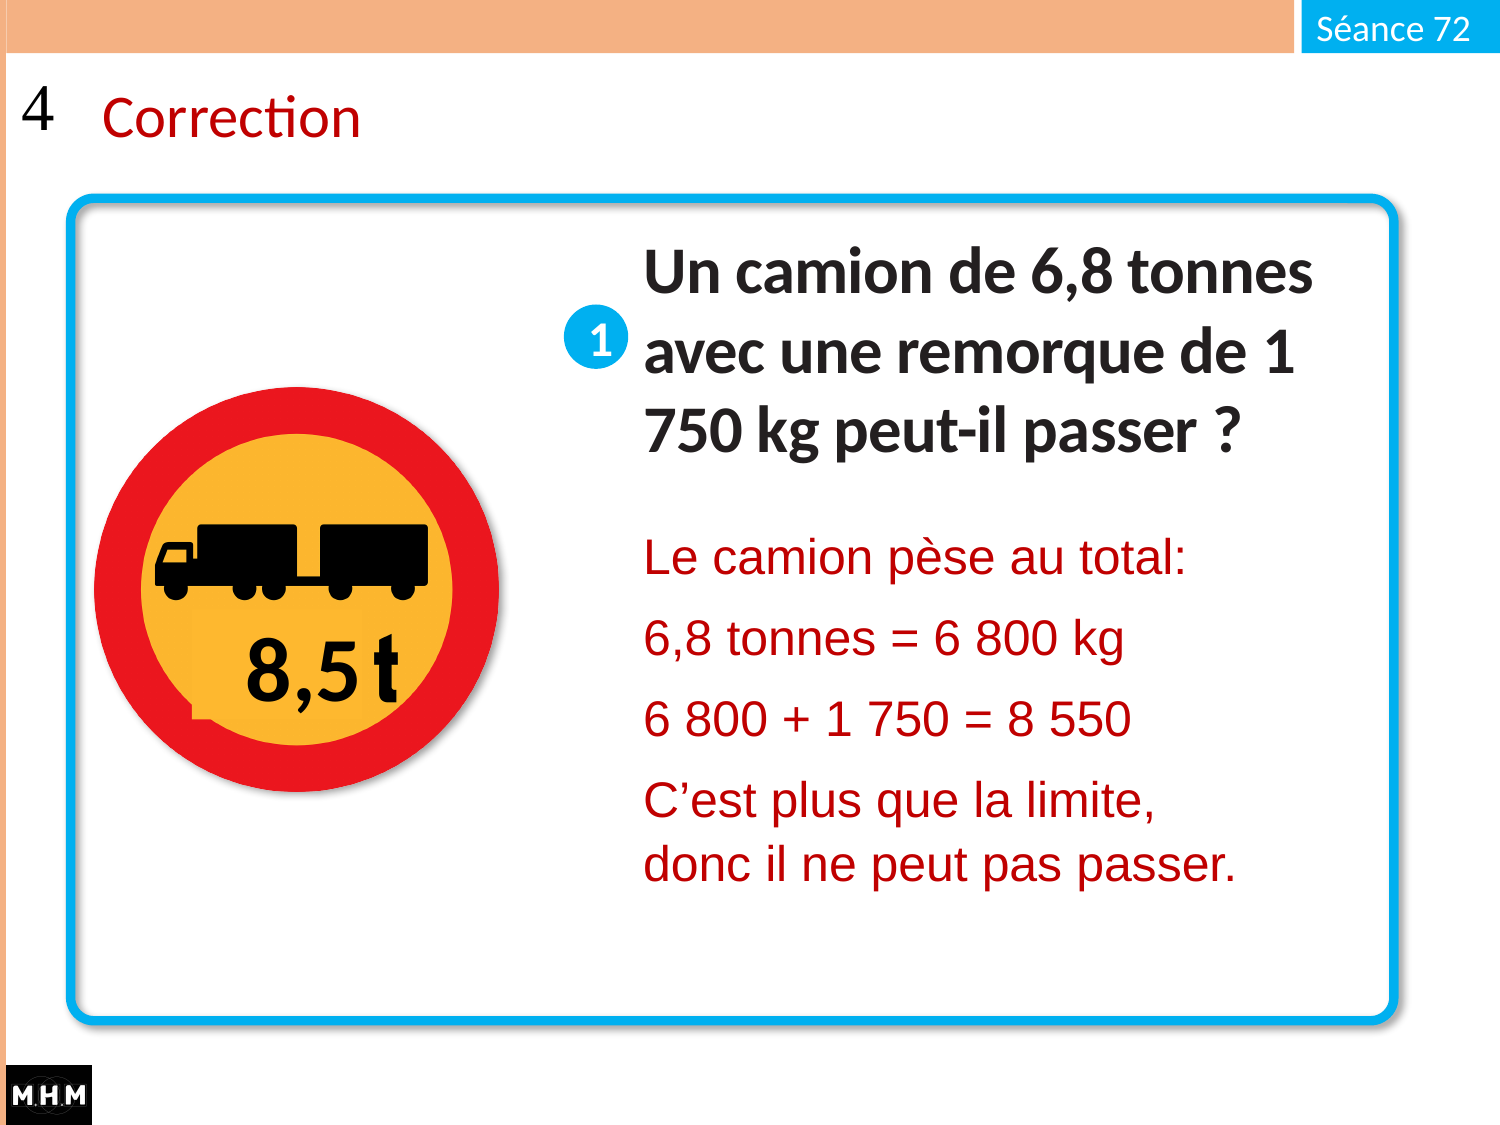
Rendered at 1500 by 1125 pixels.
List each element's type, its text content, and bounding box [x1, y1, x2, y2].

title Correction [87, 32, 1382, 158]
picture [6, 1065, 92, 1125]
text_box 1 [562, 303, 630, 370]
text_box Le camion pèse au total: 6,8 tonnes = 6 800 kg 6 800 + 1 750 = 8 550 C’est plus que la limite, donc il ne peut pas passer. [628, 513, 1270, 792]
text_box Un camion de 6,8 tonnes avec une remorque de 1 750 kg peut-il passer ? [628, 218, 1365, 493]
picture [93, 387, 499, 792]
text_box [69, 197, 1395, 1022]
